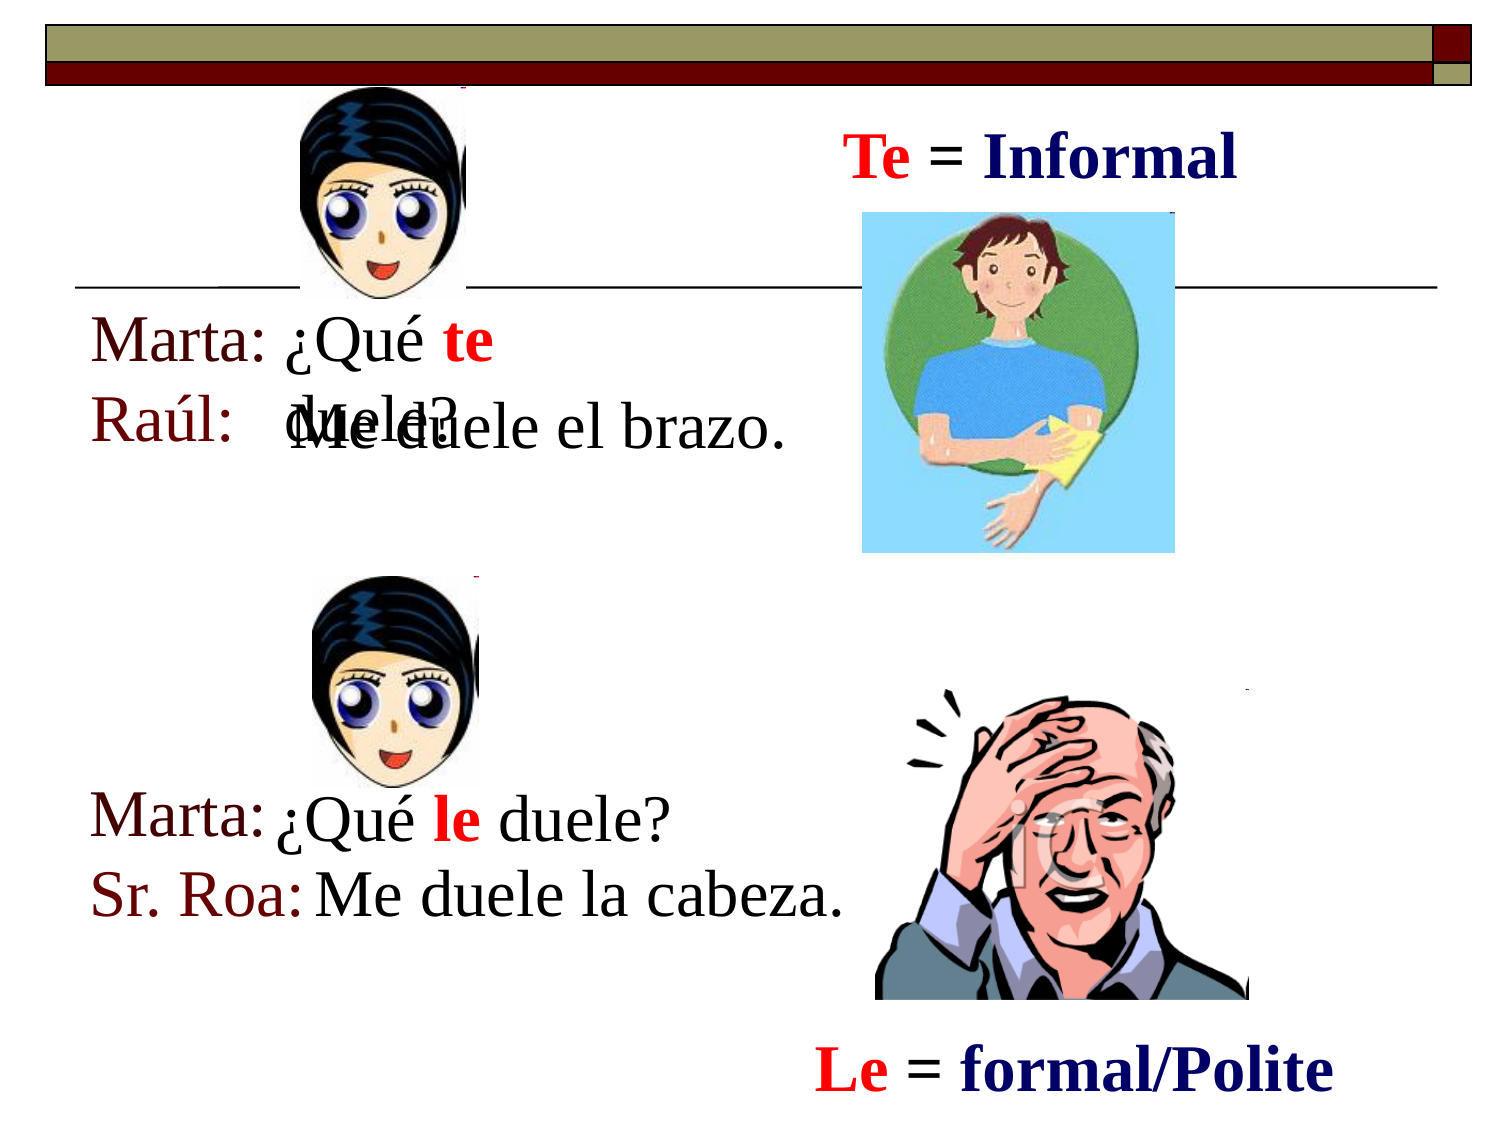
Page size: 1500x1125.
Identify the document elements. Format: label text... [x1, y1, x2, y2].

text_box ¿Qué le duele? [260, 767, 688, 863]
text_box Marta: Sr. Roa: [74, 750, 307, 938]
text_box Te = Informal [827, 104, 1254, 200]
picture [299, 87, 466, 299]
title Marta: Raúl: [75, 275, 294, 463]
text_box Me duele el brazo. [275, 374, 825, 470]
text_box Marta: Sr. Roa: [482, 750, 869, 938]
text_box Le = formal/Polite [799, 1017, 1350, 1113]
picture [874, 689, 1249, 1001]
text_box ¿Qué te duele? [269, 287, 700, 463]
picture [312, 576, 479, 788]
title Marta: Raúl: [469, 275, 800, 374]
picture [862, 212, 1176, 554]
text_box Me duele la cabeza. [299, 842, 861, 938]
